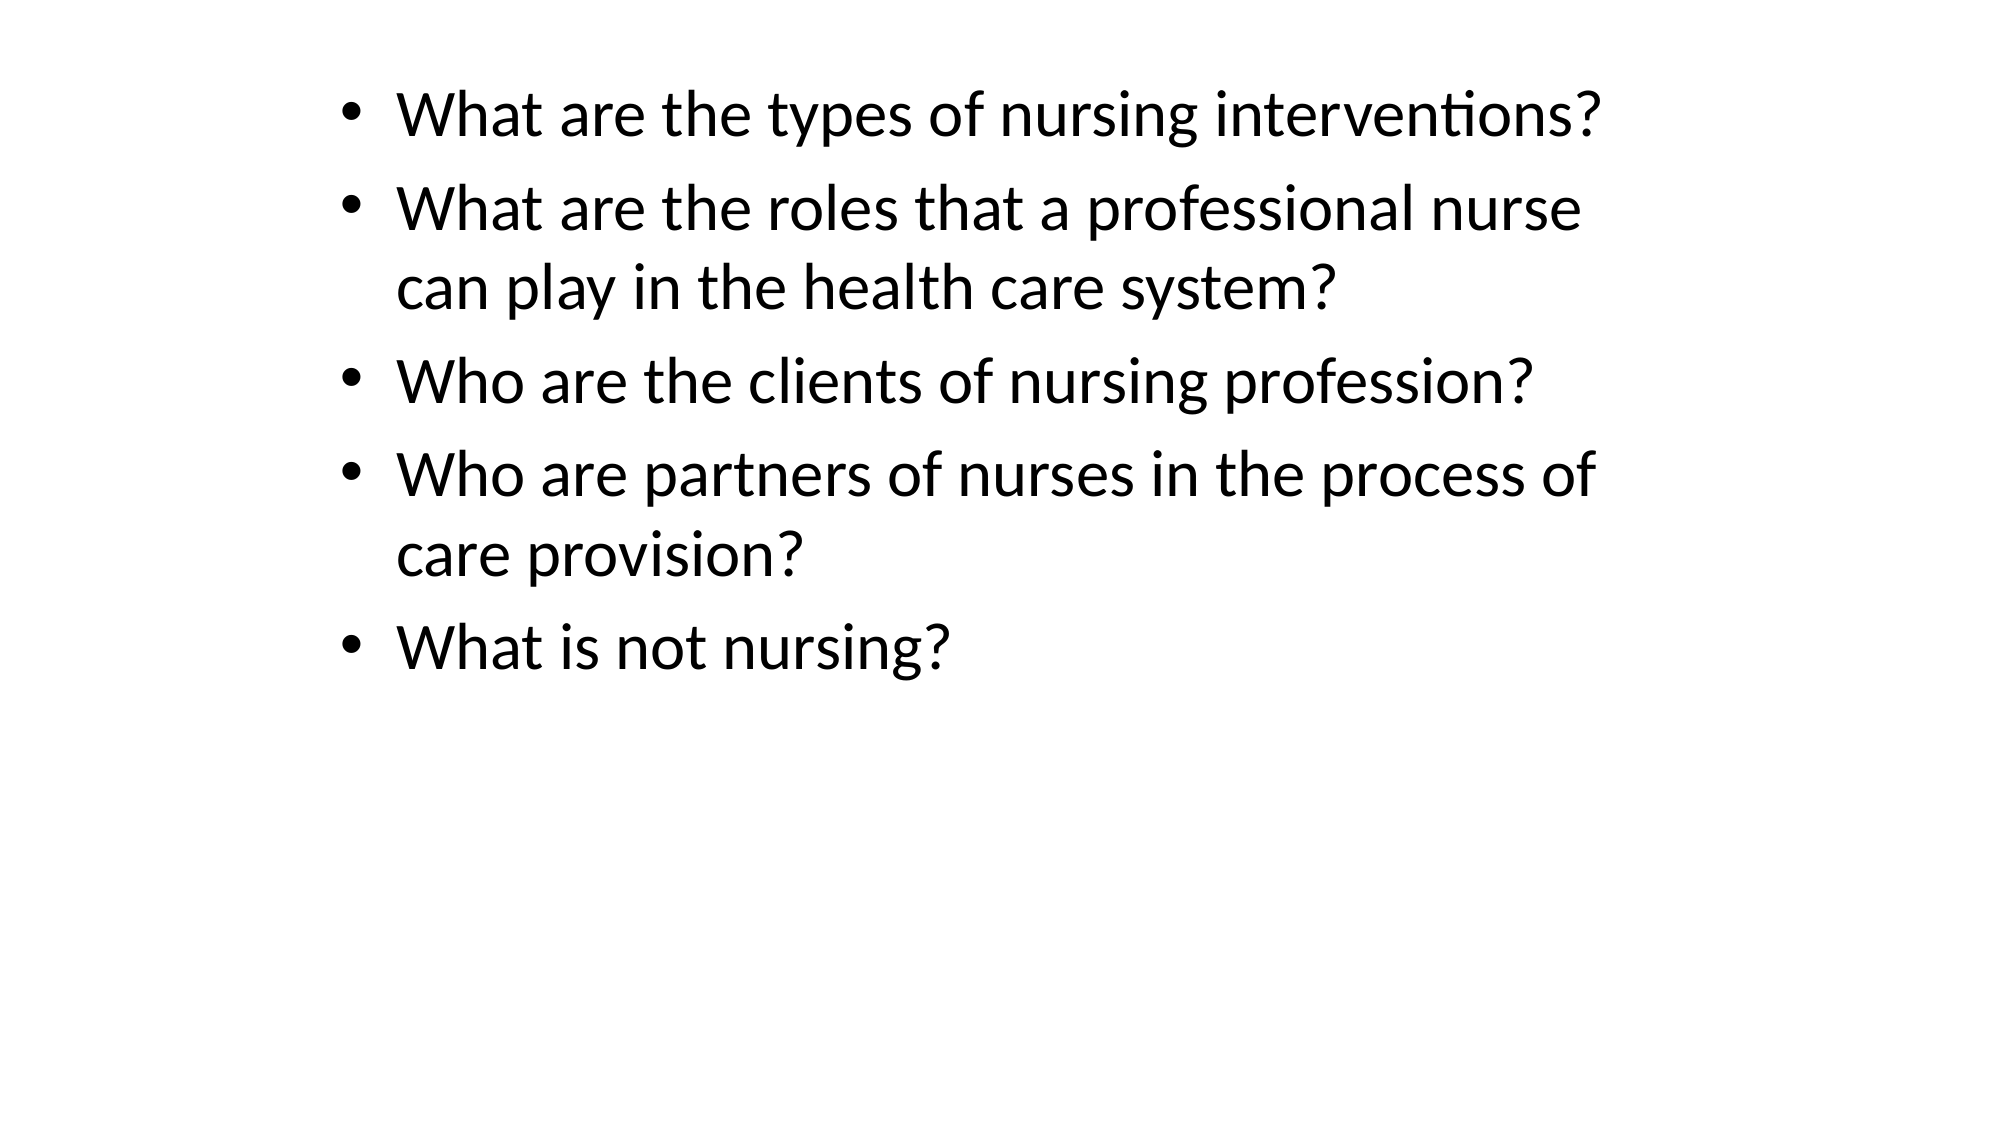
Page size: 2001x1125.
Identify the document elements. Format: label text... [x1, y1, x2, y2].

list What are the types of nursing interventions? What are the roles that a professional nurse can play in the health care system? Who are the clients of nursing profession? Who are partners of nurses in the process of care provision? What is not nursing? [324, 62, 1675, 1005]
